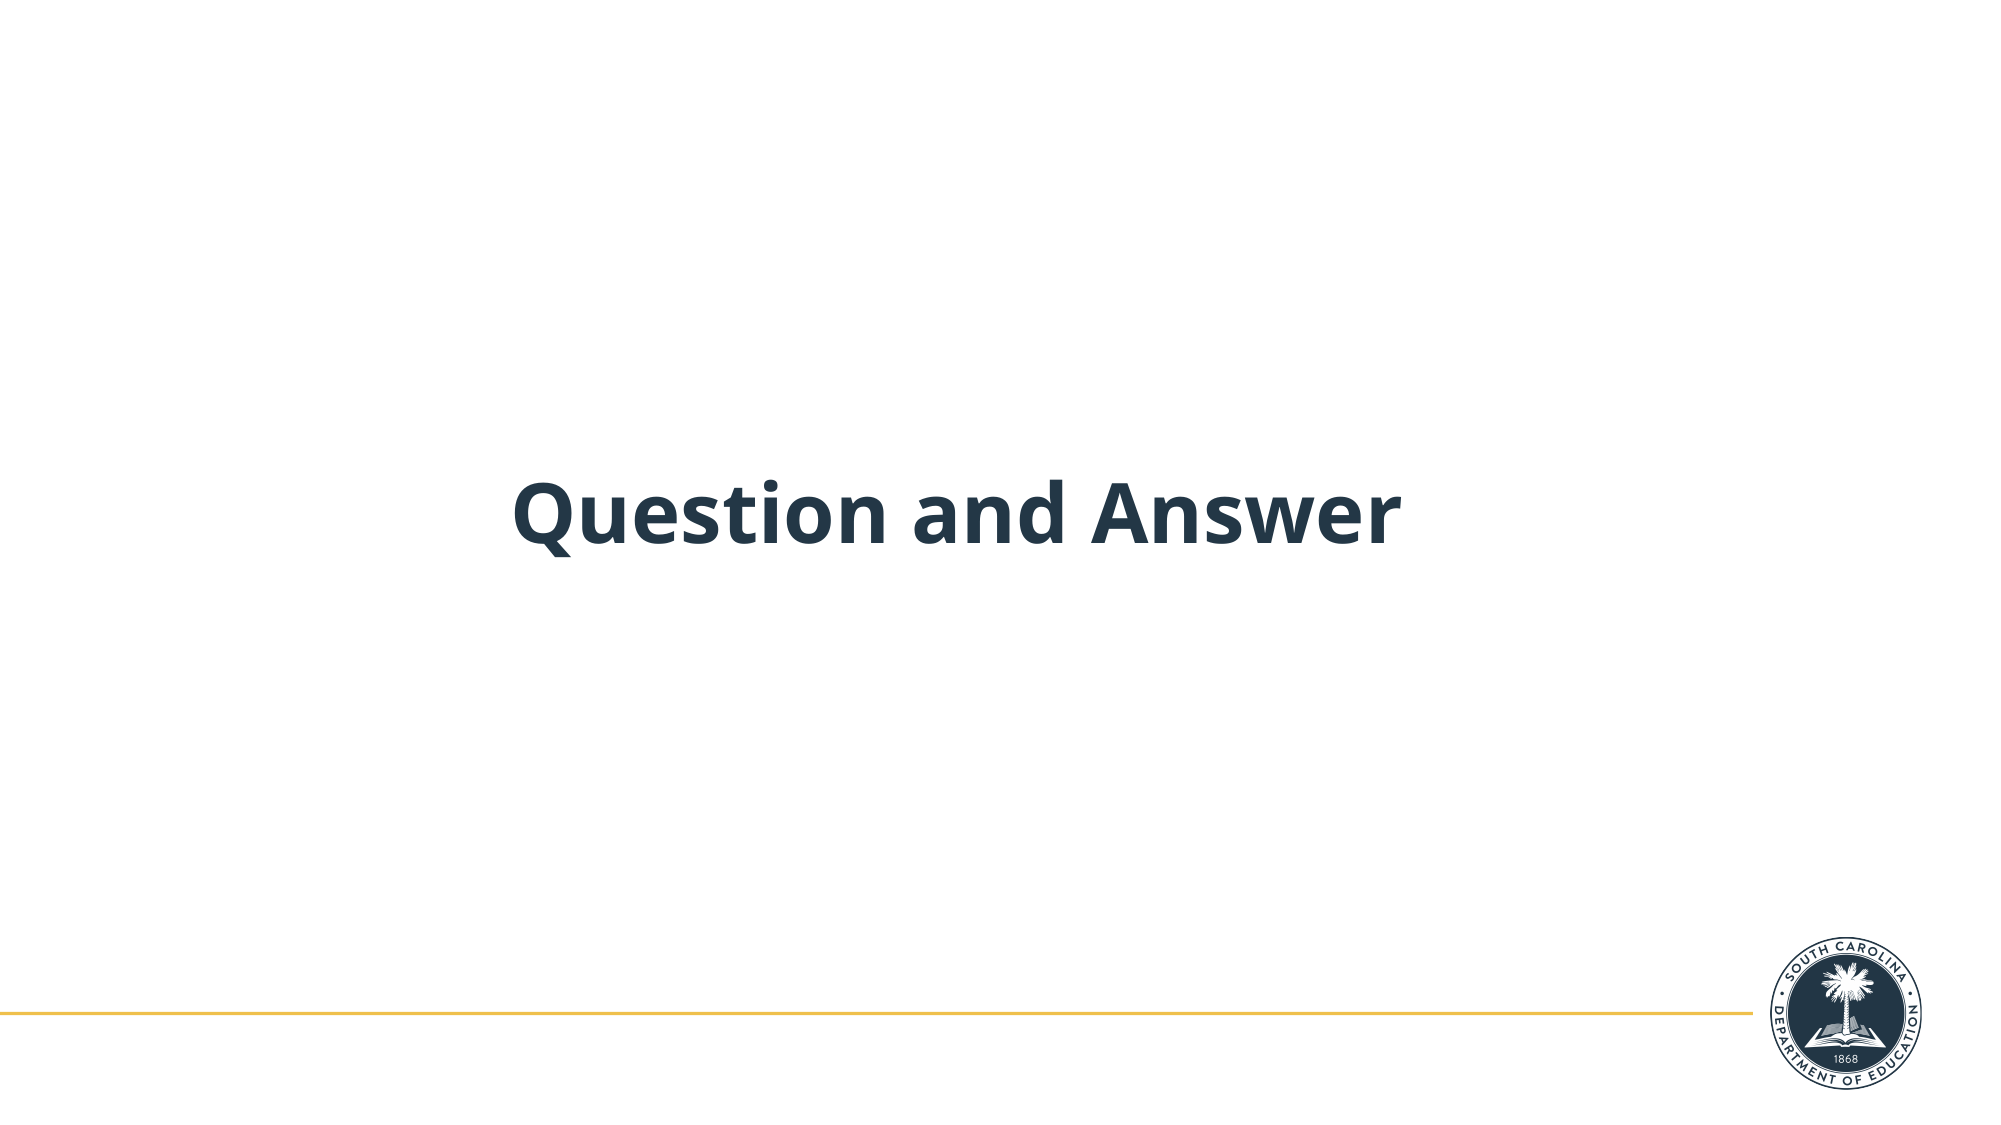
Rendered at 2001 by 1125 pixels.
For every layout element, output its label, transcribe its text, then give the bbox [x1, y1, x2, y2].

title Question and Answer [183, 490, 1753, 679]
text_box [1770, 937, 1922, 1090]
